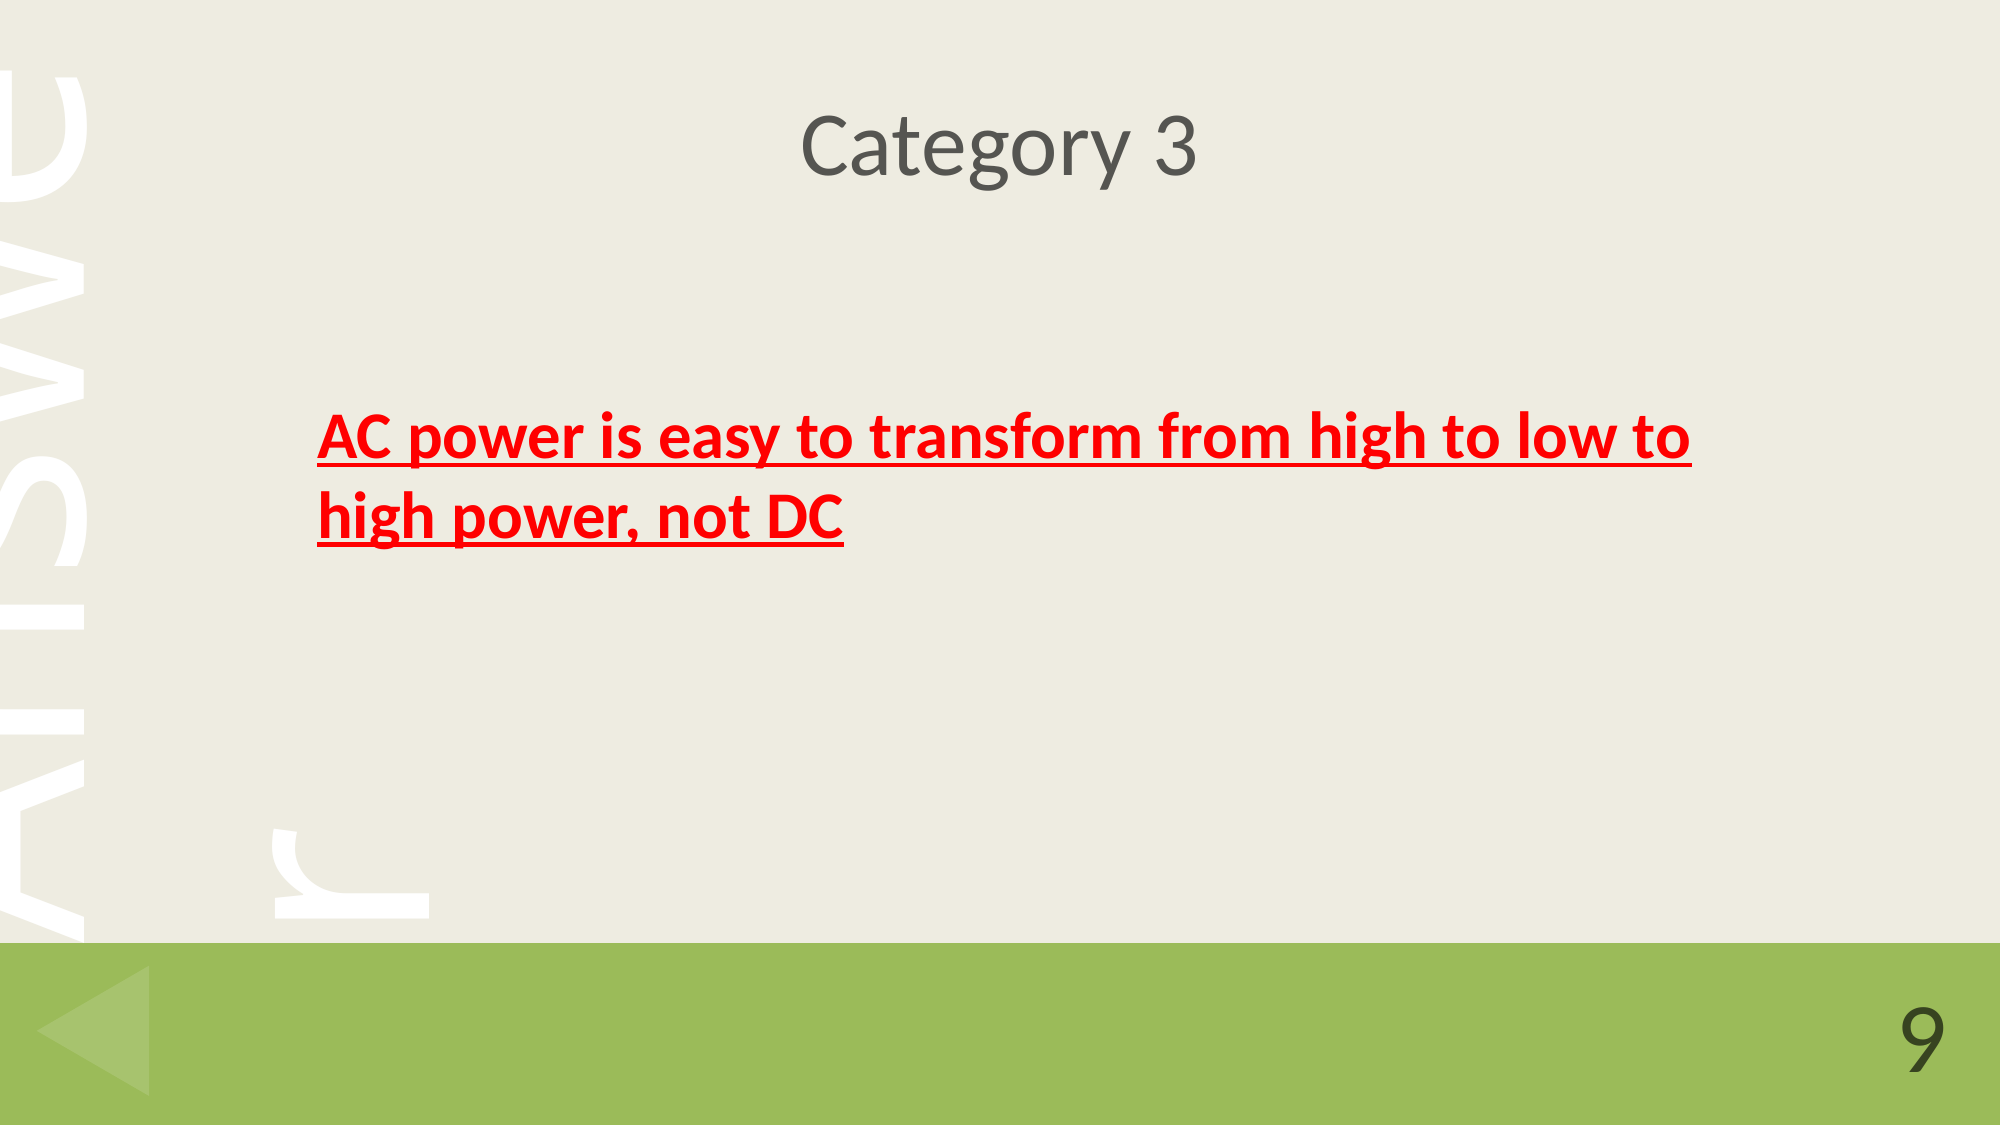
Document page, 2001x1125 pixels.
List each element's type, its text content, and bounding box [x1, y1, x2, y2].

list 9 [1494, 967, 1963, 1097]
title Category 3 [99, 45, 1900, 233]
list AC power is easy to transform from high to low to high power, not DC [302, 307, 1760, 636]
